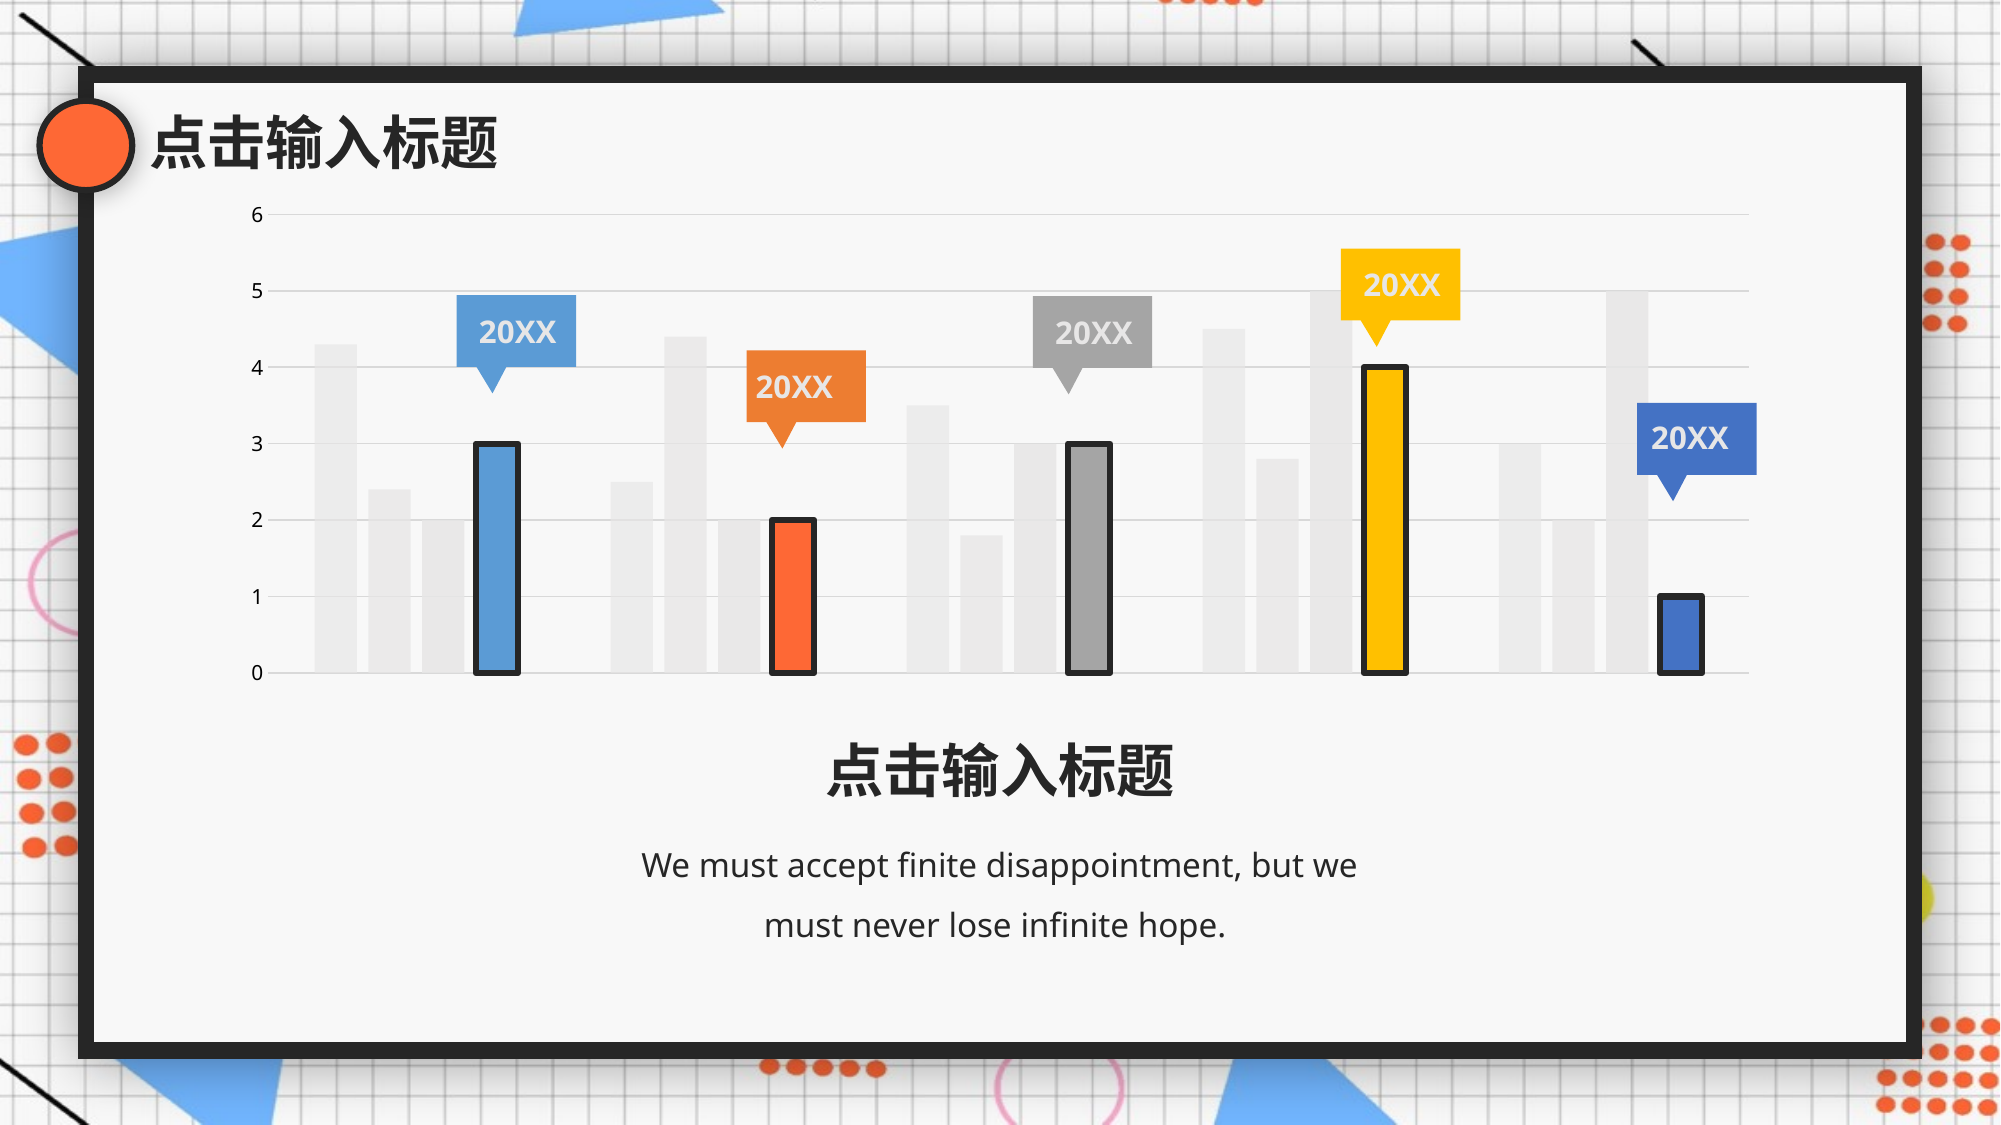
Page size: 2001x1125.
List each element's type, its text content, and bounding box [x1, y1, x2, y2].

text_box 点击输入标题 [810, 727, 1190, 812]
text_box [456, 248, 1757, 475]
text_box [85, 73, 1915, 1051]
chart [220, 190, 1780, 698]
text_box We must accept finite disappointment, but we must never lose infinite hope. [609, 817, 1391, 952]
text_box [39, 99, 516, 191]
picture [0, 0, 2001, 1125]
